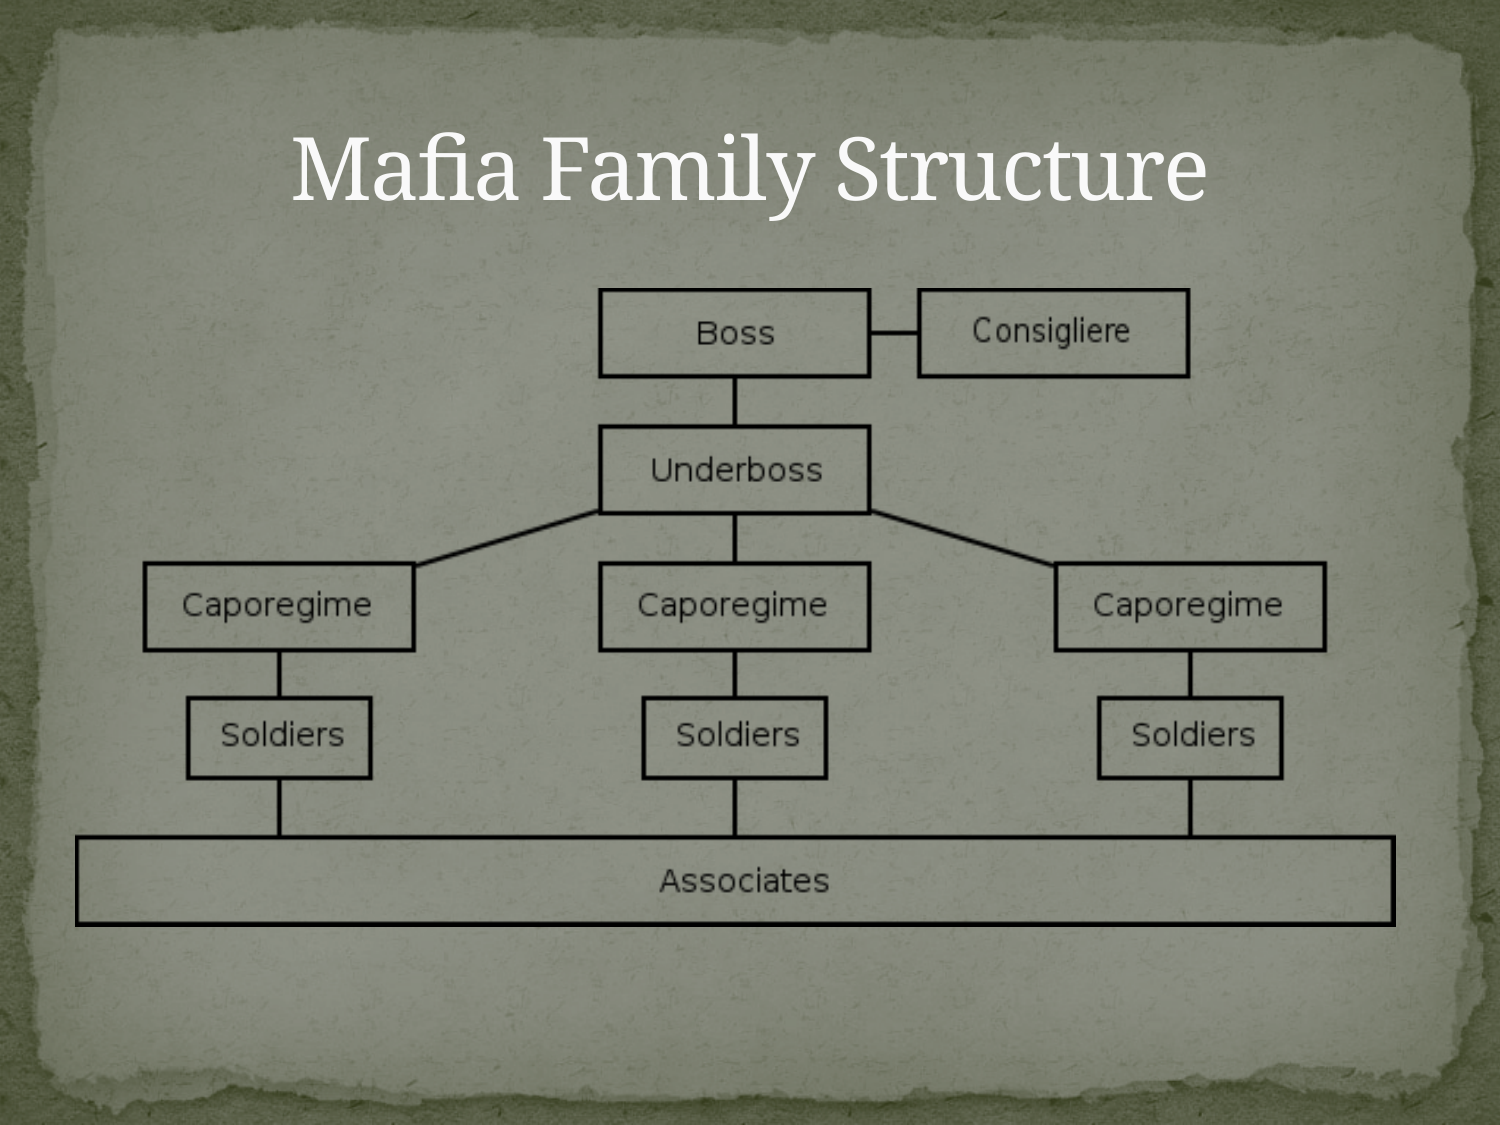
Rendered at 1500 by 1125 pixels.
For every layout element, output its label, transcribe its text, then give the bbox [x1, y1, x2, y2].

picture [75, 289, 1397, 928]
title Mafia Family Structure [74, 24, 1425, 225]
